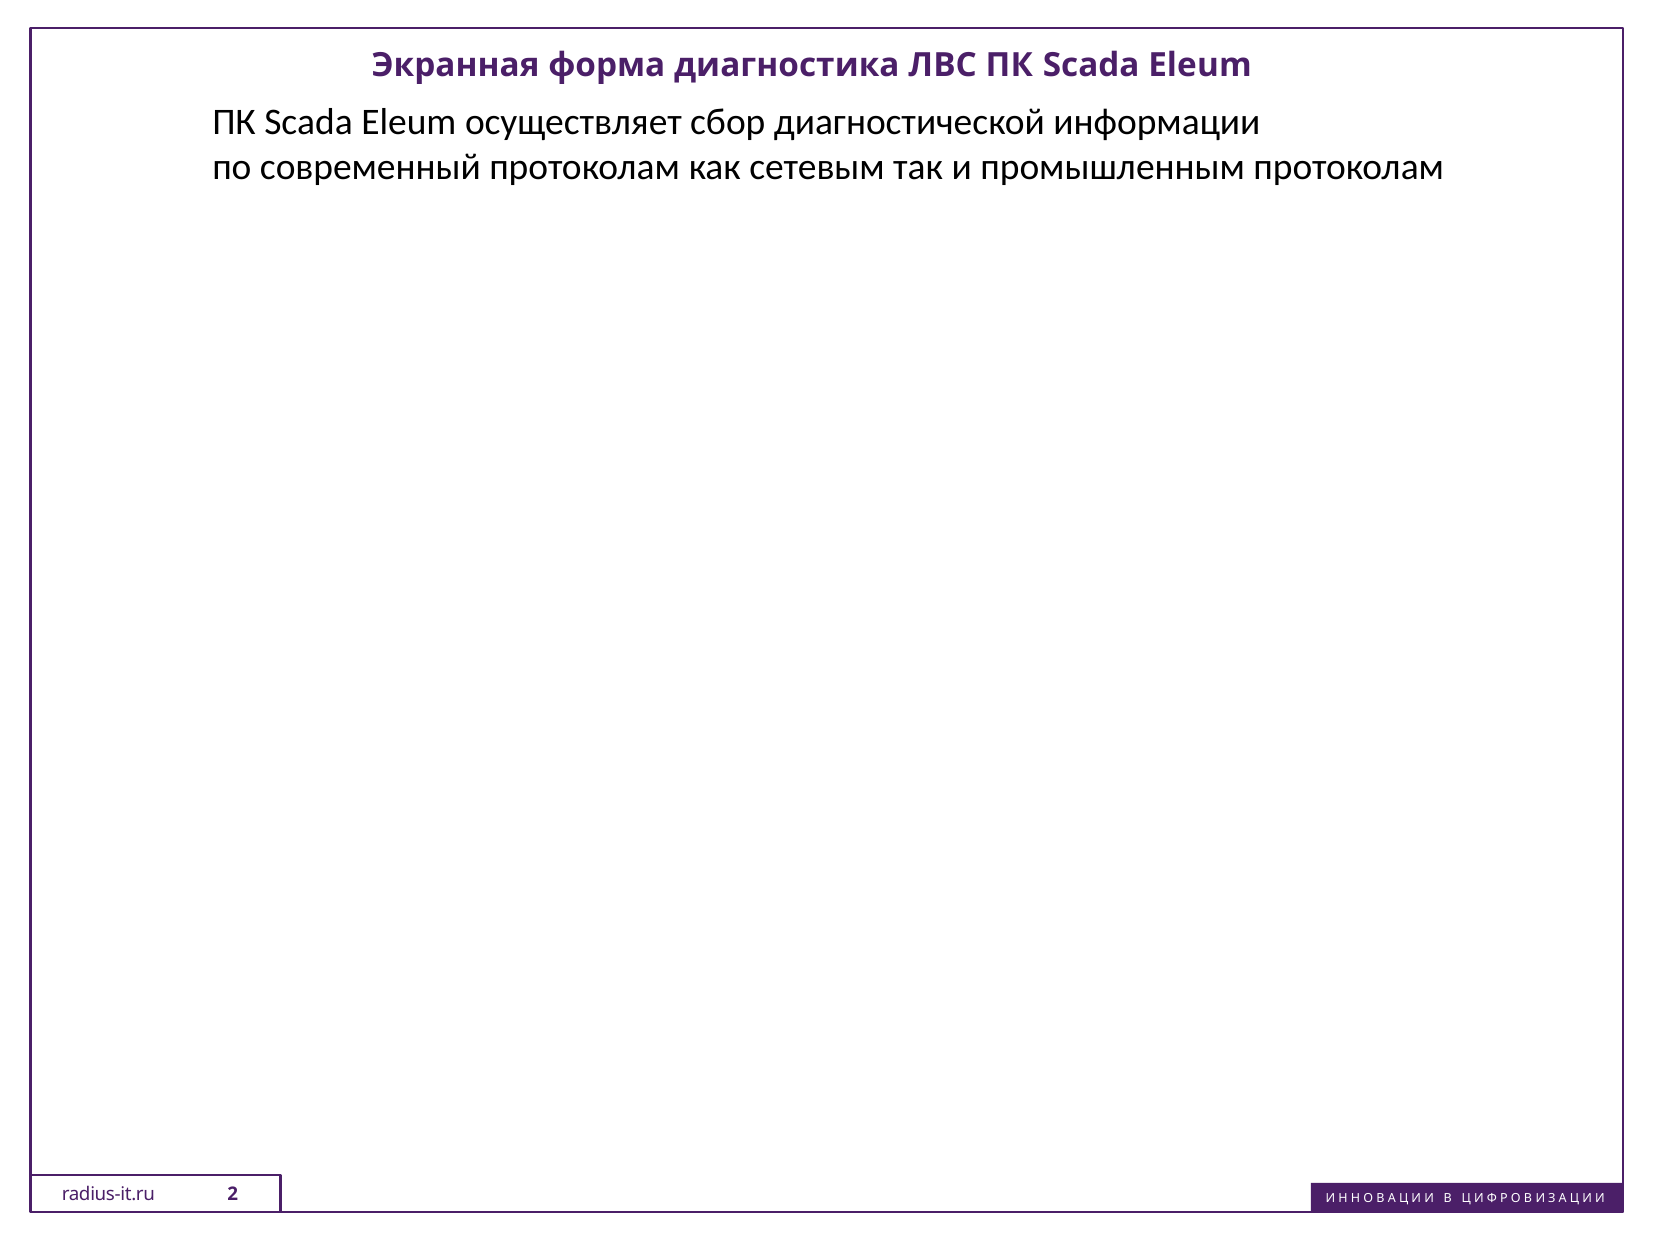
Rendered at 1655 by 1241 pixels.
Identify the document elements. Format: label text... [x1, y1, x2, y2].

text_box И Н Н О В А Ц И И В Ц И Ф Р О В И З А Ц И И [1310, 1182, 1624, 1213]
title Экранная форма диагностика ЛВС ПК Scada Eleum [143, 41, 1480, 251]
text_box radius-it.ru [59, 1179, 156, 1204]
text_box 2 [225, 1179, 241, 1204]
text_box ПК Scada Eleum осуществляет сбор диагностической информации по современный протоколам как сетевым так и промышленным протоколам [197, 89, 1460, 195]
